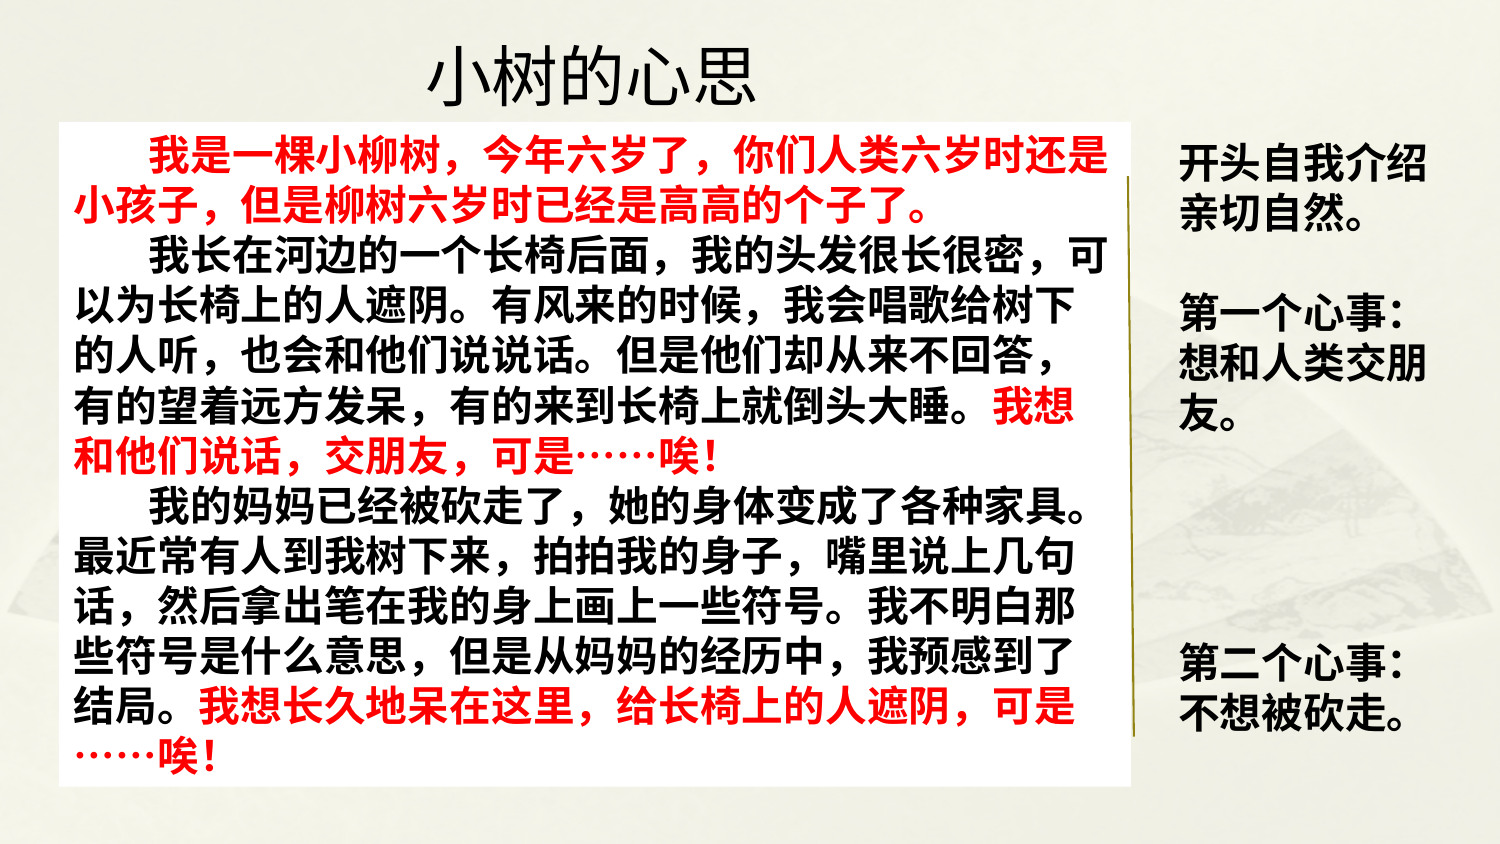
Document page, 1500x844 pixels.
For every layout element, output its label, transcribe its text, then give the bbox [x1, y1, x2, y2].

text_box 小树的心思 [175, 27, 1009, 121]
text_box 我是一棵小柳树，今年六岁了，你们人类六岁时还是小孩子，但是柳树六岁时已经是高高的个子了。 我长在河边的一个长椅后面，我的头发很长很密，可以为长椅上的人遮阴。有风来的时候，我会唱歌给树下的人听，也会和他们说说话。但是他们却从来不回答，有的望着远方发呆，有的来到长椅上就倒头大睡。我想和他们说话，交朋友，可是……唉！ 我的妈妈已经被砍走了，她的身体变成了各种家具。最近常有人到我树下来，拍拍我的身子，嘴里说上几句话，然后拿出笔在我的身上画上一些符号。我不明白那些符号是什么意思，但是从妈妈的经历中，我预感到了结局。我想长久地呆在这里，给长椅上的人遮阴，可是……唉！ [58, 121, 1131, 787]
text_box 开头自我介绍 亲切自然。 第一个心事：想和人类交朋友。 第二个心事：不想被砍走。 [1163, 129, 1459, 745]
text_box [1127, 175, 1135, 738]
